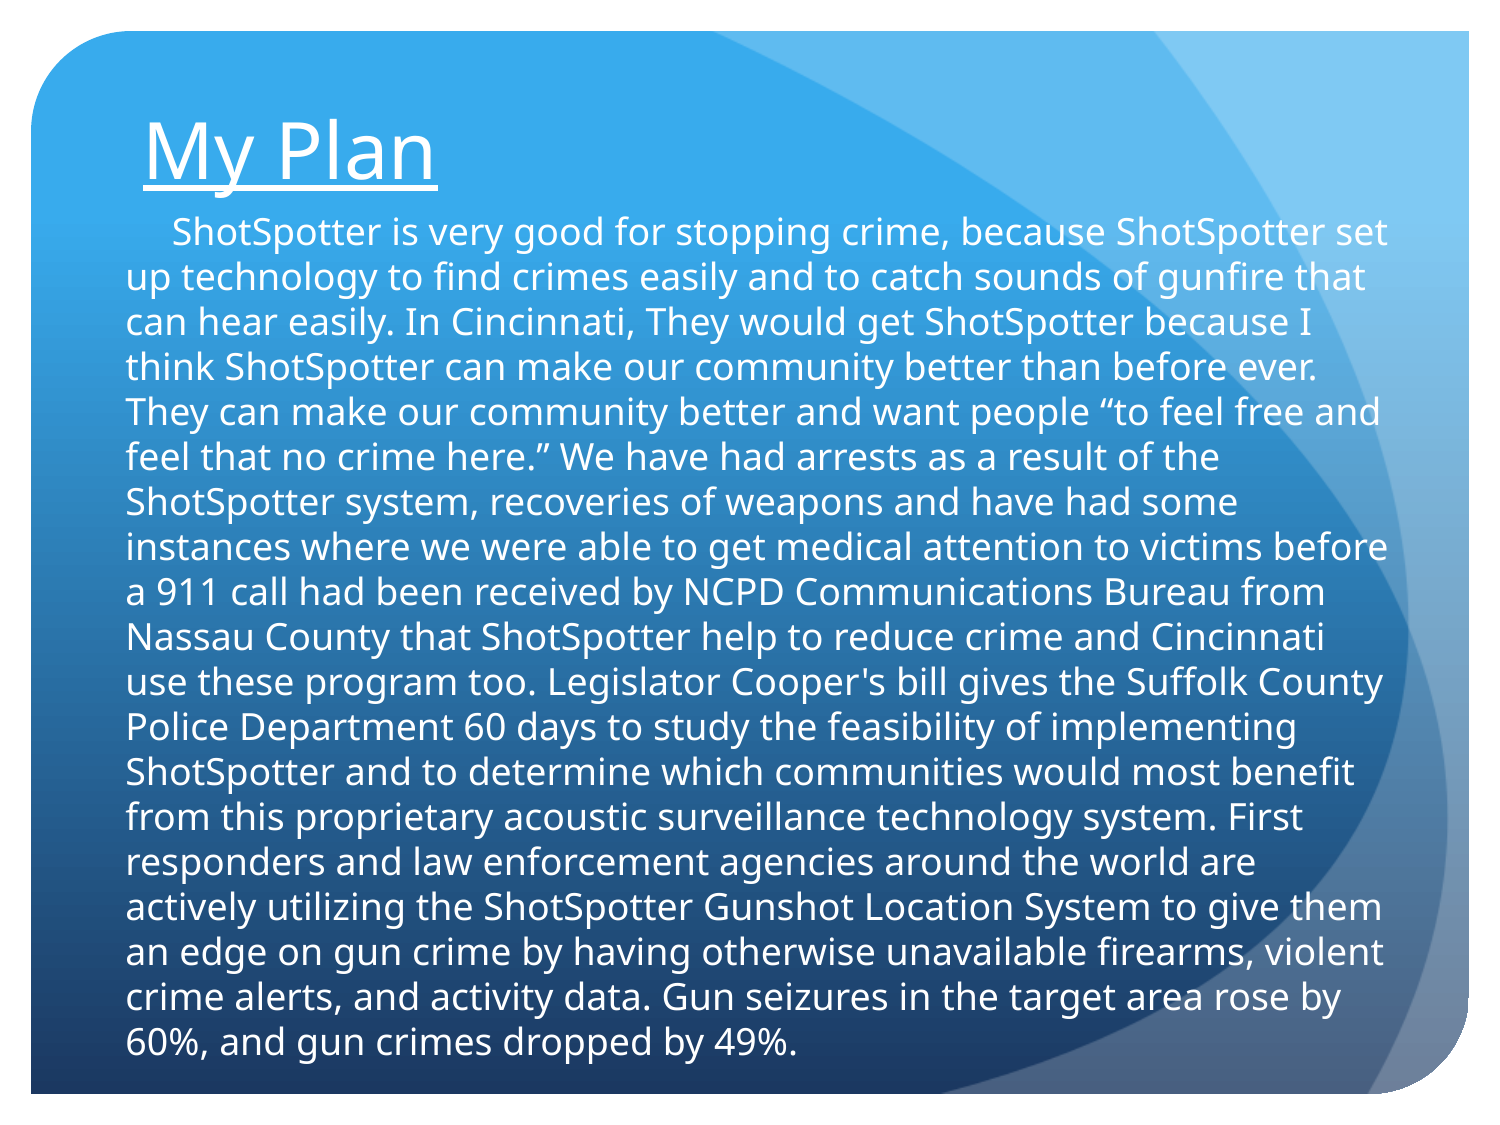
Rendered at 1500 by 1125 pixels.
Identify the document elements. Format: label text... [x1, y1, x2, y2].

title My Plan [127, 31, 1372, 200]
list ShotSpotter is very good for stopping crime, because ShotSpotter set up technology to find crimes easily and to catch sounds of gunfire that can hear easily. In Cincinnati, They would get ShotSpotter because I think ShotSpotter can make our community better than before ever. They can make our community better and want people “to feel free and feel that no crime here.” We have had arrests as a result of the ShotSpotter system, recoveries of weapons and have had some instances where we were able to get medical attention to victims before a 911 call had been received by NCPD Communications Bureau from Nassau County that ShotSpotter help to reduce crime and Cincinnati use these program too. Legislator Cooper's bill gives the Suffolk County Police Department 60 days to study the feasibility of implementing ShotSpotter and to determine which communities would most benefit from this proprietary acoustic surveillance technology system. First responders and law enforcement agencies around the world are actively utilizing the ShotSpotter Gunshot Location System to give them an edge on gun crime by having otherwise unavailable firearms, violent crime alerts, and activity data. Gun seizures in the target area rose by 60%, and gun crimes dropped by 49%. [33, 200, 1405, 1028]
picture [24, 30, 1473, 1094]
